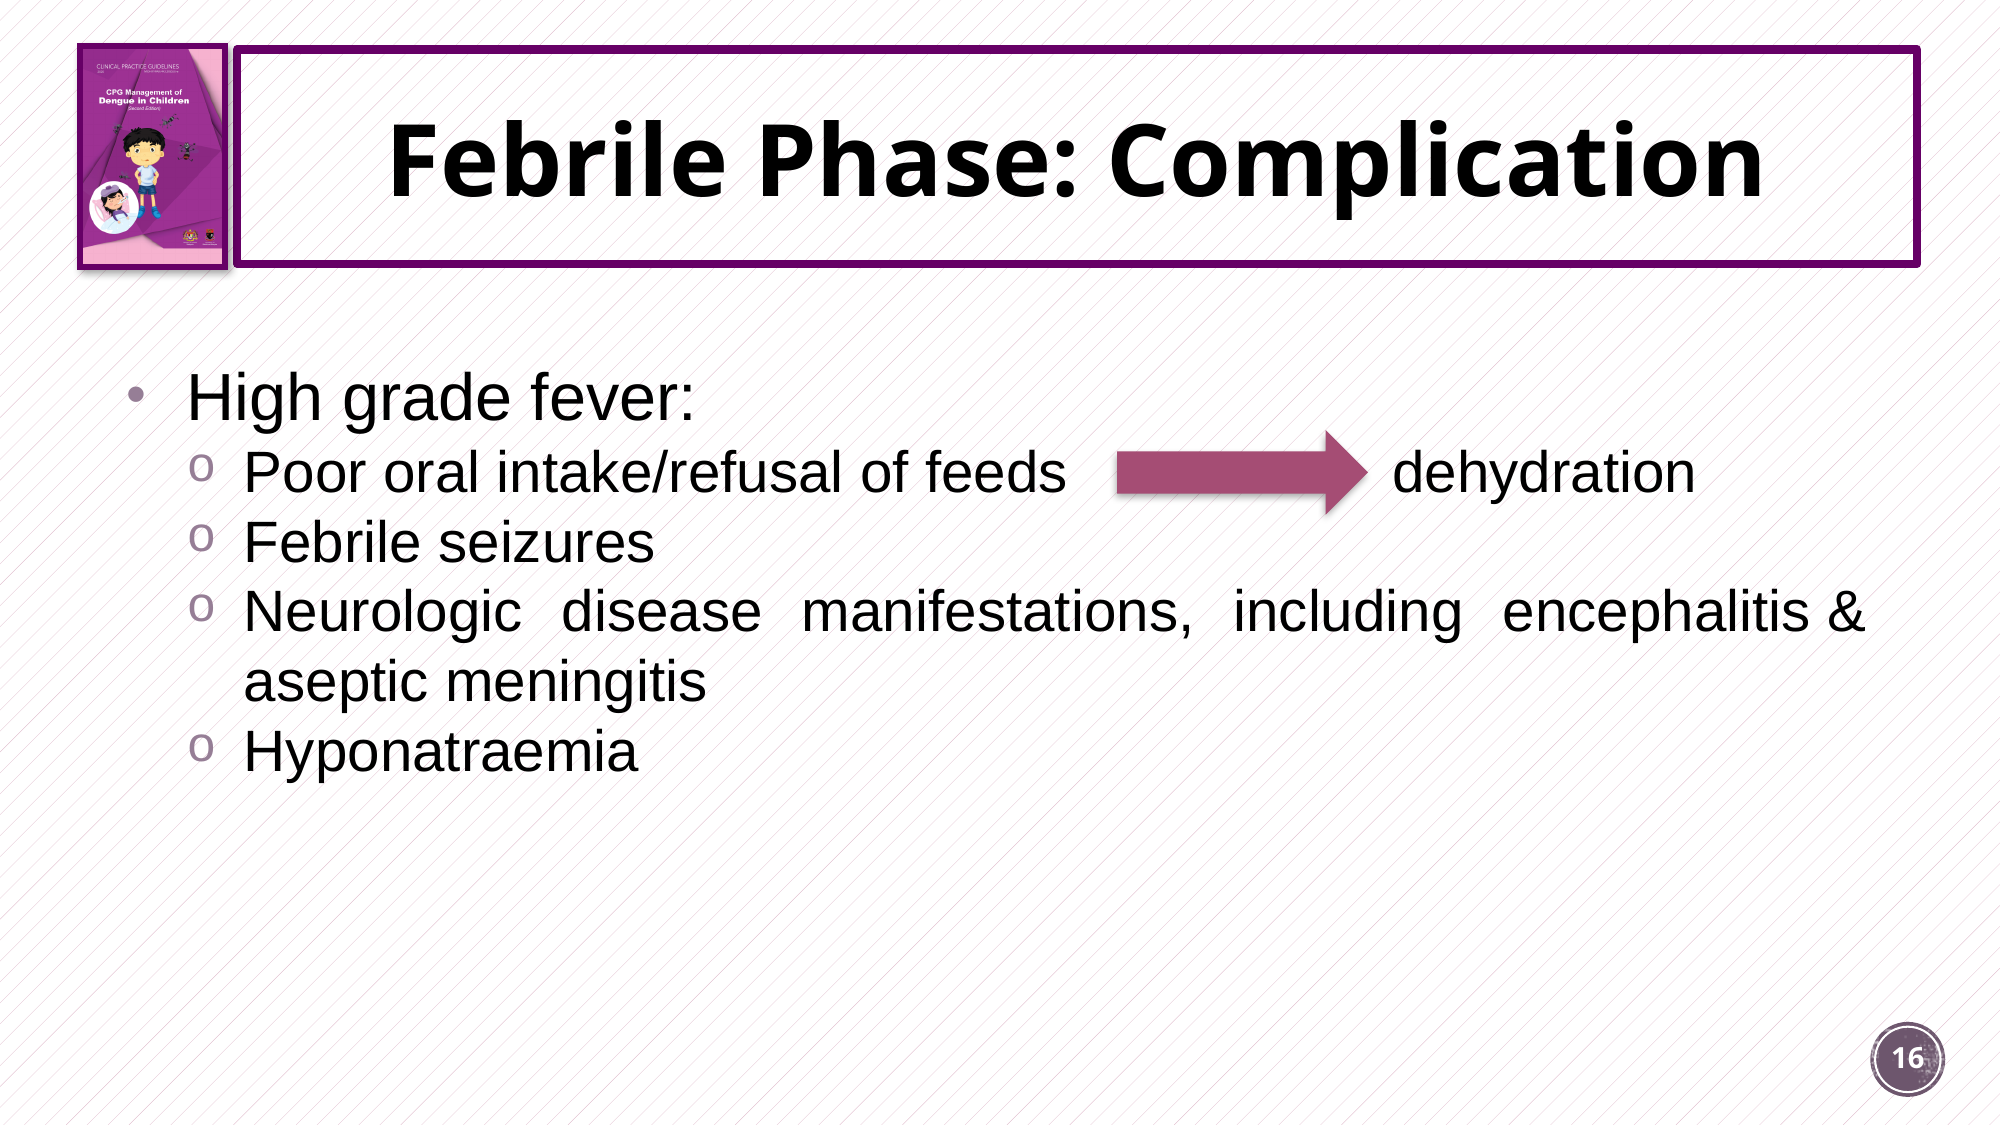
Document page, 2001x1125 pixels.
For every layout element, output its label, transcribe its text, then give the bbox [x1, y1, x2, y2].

slide_number 16 [1855, 1028, 1961, 1089]
list High grade fever: Poor oral intake/refusal of feeds dehydration Febrile seizures Neurologic disease manifestations, including encephalitis & aseptic meningitis Hyponatraemia [111, 346, 1884, 1010]
text_box Febrile Phase: Complication [237, 49, 1918, 264]
text_box [1116, 429, 1369, 516]
picture [83, 49, 222, 264]
